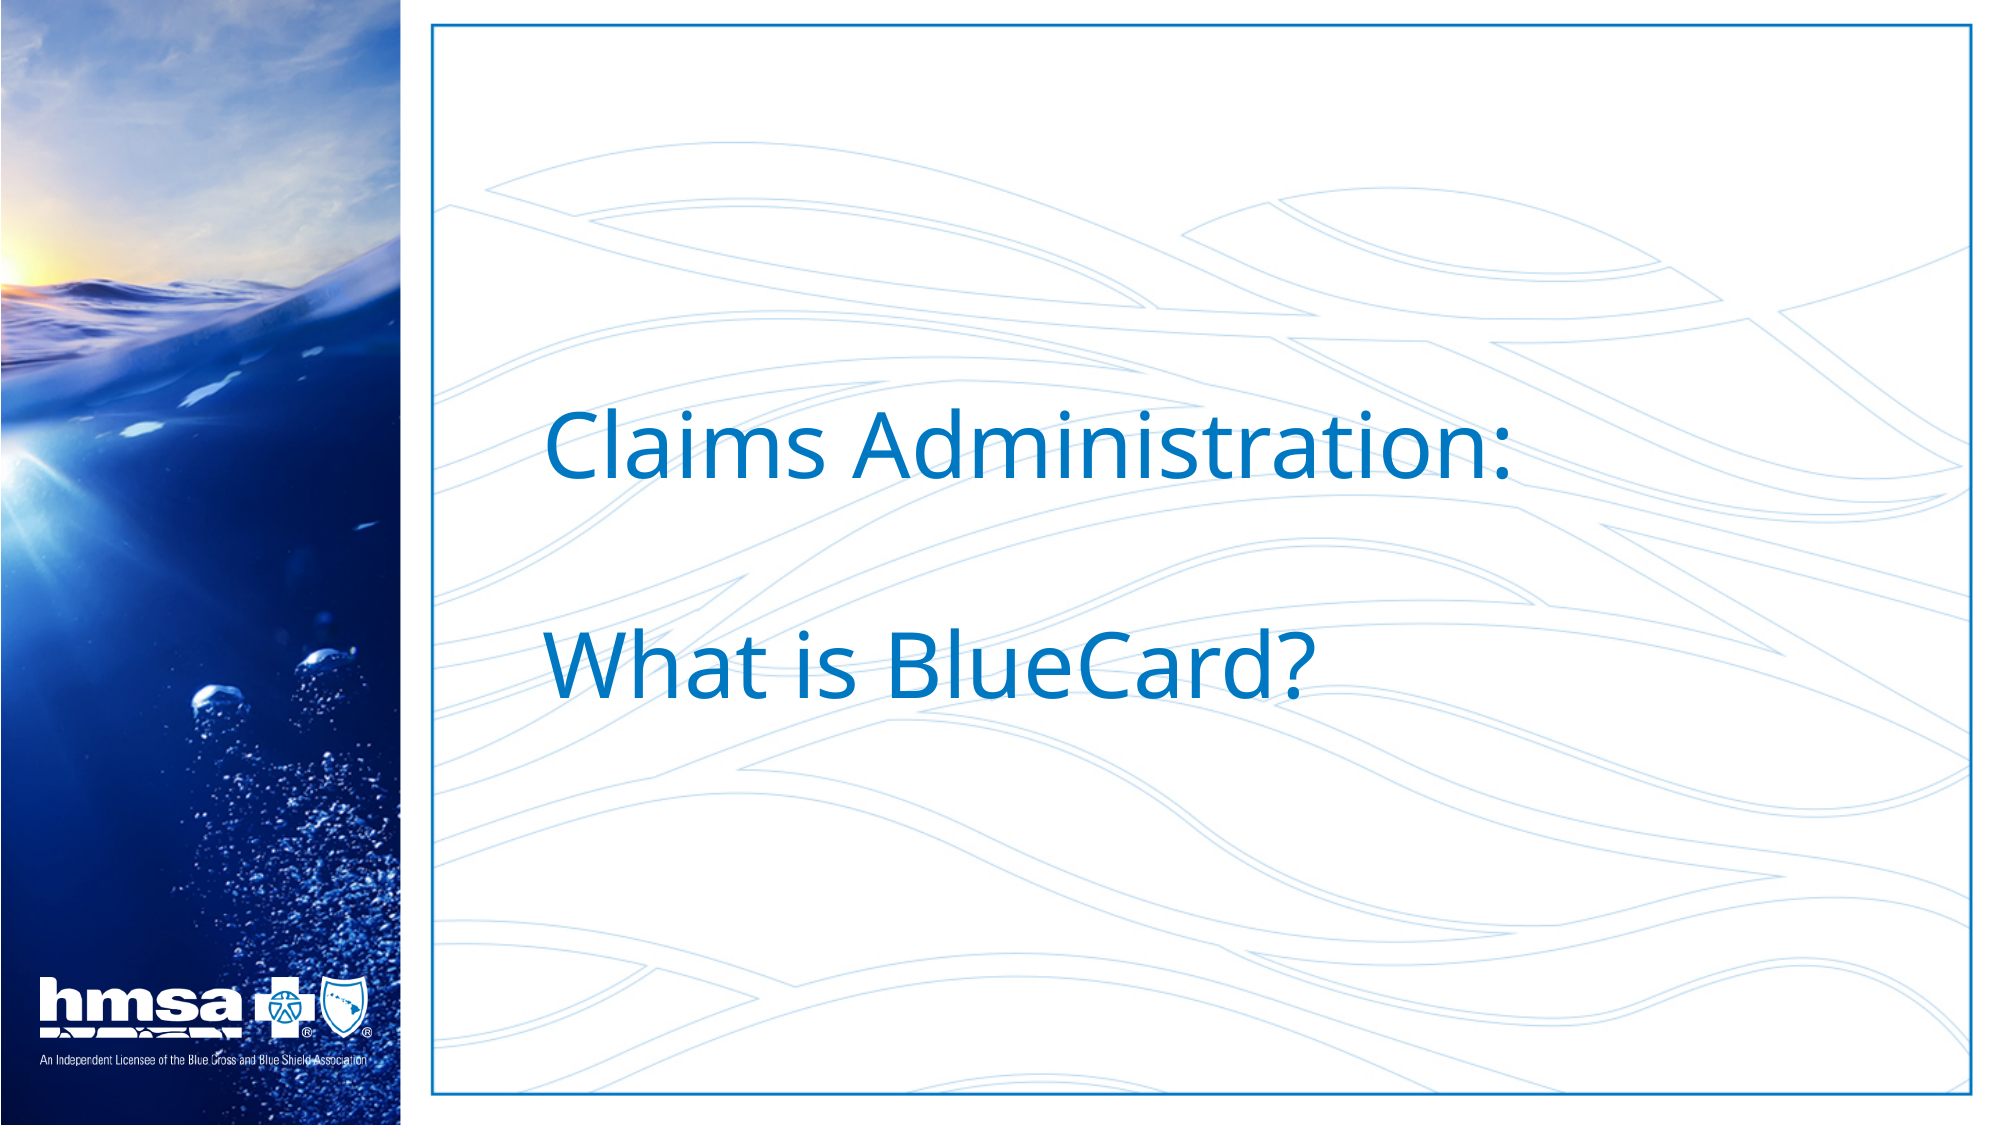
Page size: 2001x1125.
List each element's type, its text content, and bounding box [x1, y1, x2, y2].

title Claims Administration: What is BlueCard? [527, 321, 1928, 783]
picture [1, 0, 1999, 1125]
